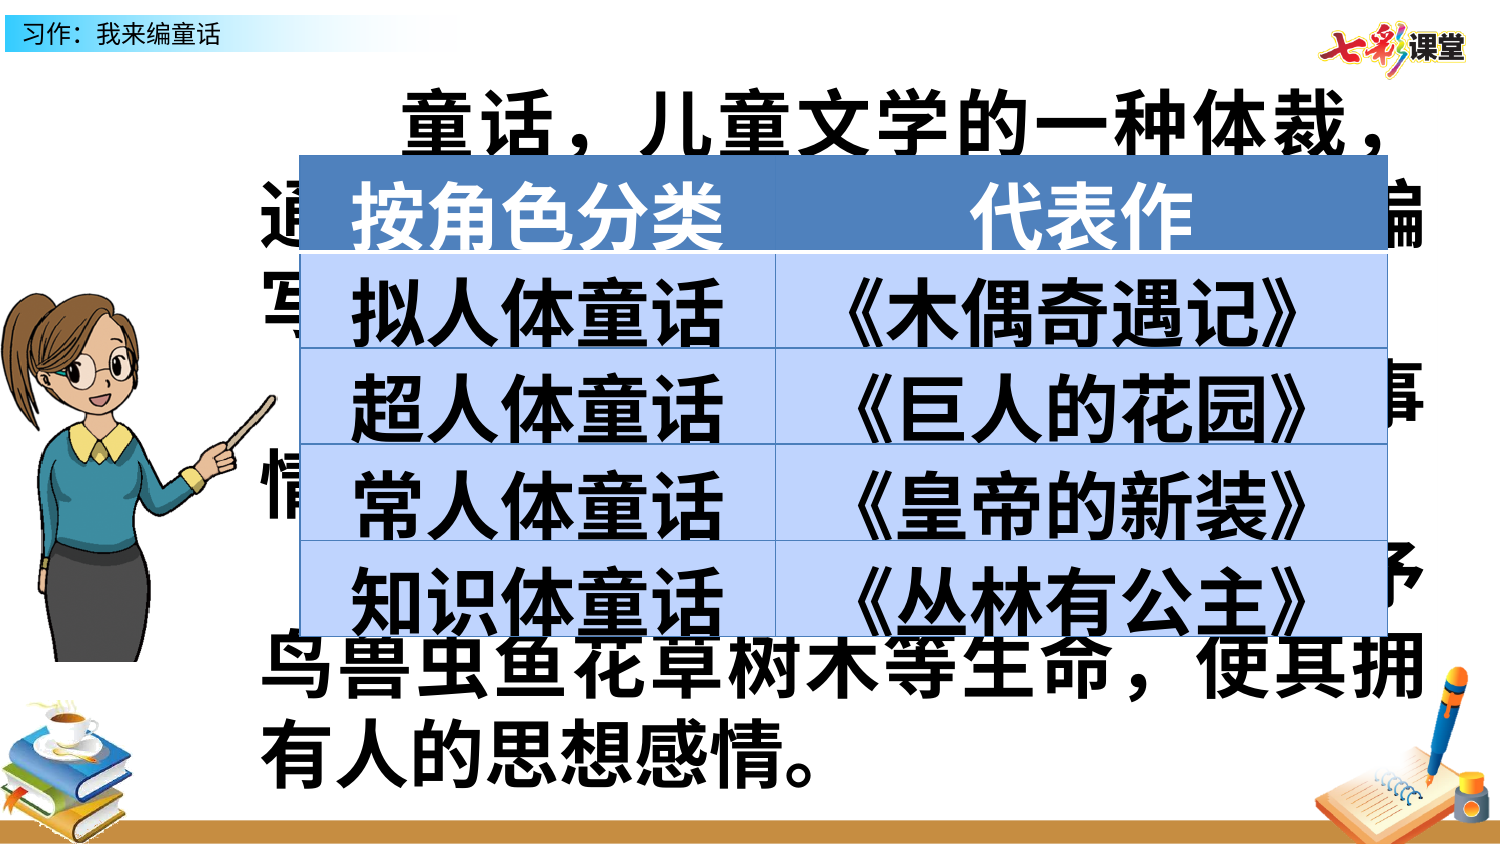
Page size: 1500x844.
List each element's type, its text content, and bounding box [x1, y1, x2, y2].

table_header 按角色分类 [301, 156, 775, 250]
text_box 青头蹦想起什么方法？它该如何实施？结果如何？ [276, 670, 1303, 778]
picture [1303, 652, 1500, 844]
text_box 星期天，啄木鸟在厨房偷吃东西。 [279, 667, 1303, 775]
table_cell 《木偶奇遇记》 [776, 254, 1387, 347]
table_cell 知识体童话 [301, 541, 775, 636]
text_box 童话，儿童文学的一种体裁，通过丰富的想象、幻想和夸张来编写适合于儿童欣赏的故事。 童话具有语言通俗生动，故事情节离奇曲折、引人入胜的特点。 童话常采用拟人的手法，赋予鸟兽虫鱼花草树木等生命，使其拥有人的思想感情。 [283, 106, 1406, 772]
picture [0, 292, 279, 662]
table_cell 《丛林有公主》 [776, 541, 1387, 636]
table_header 代表作 [776, 156, 1387, 250]
text_box [1303, 652, 1417, 784]
table_cell 《巨人的花园》 [776, 349, 1387, 443]
text_box 星期天，啄木鸟在厨房偷吃东西。 [279, 102, 1409, 652]
table_cell 拟人体童话 [301, 254, 775, 347]
picture [0, 700, 146, 844]
text_box 青头蹦想起什么方法？它该如何实施？结果如何？ [276, 99, 1412, 652]
table_cell 《皇帝的新装》 [776, 445, 1387, 540]
table_cell 常人体童话 [301, 445, 775, 540]
table_cell 超人体童话 [301, 349, 775, 443]
picture [1316, 20, 1468, 80]
text_box 厨房 [1303, 652, 1411, 777]
